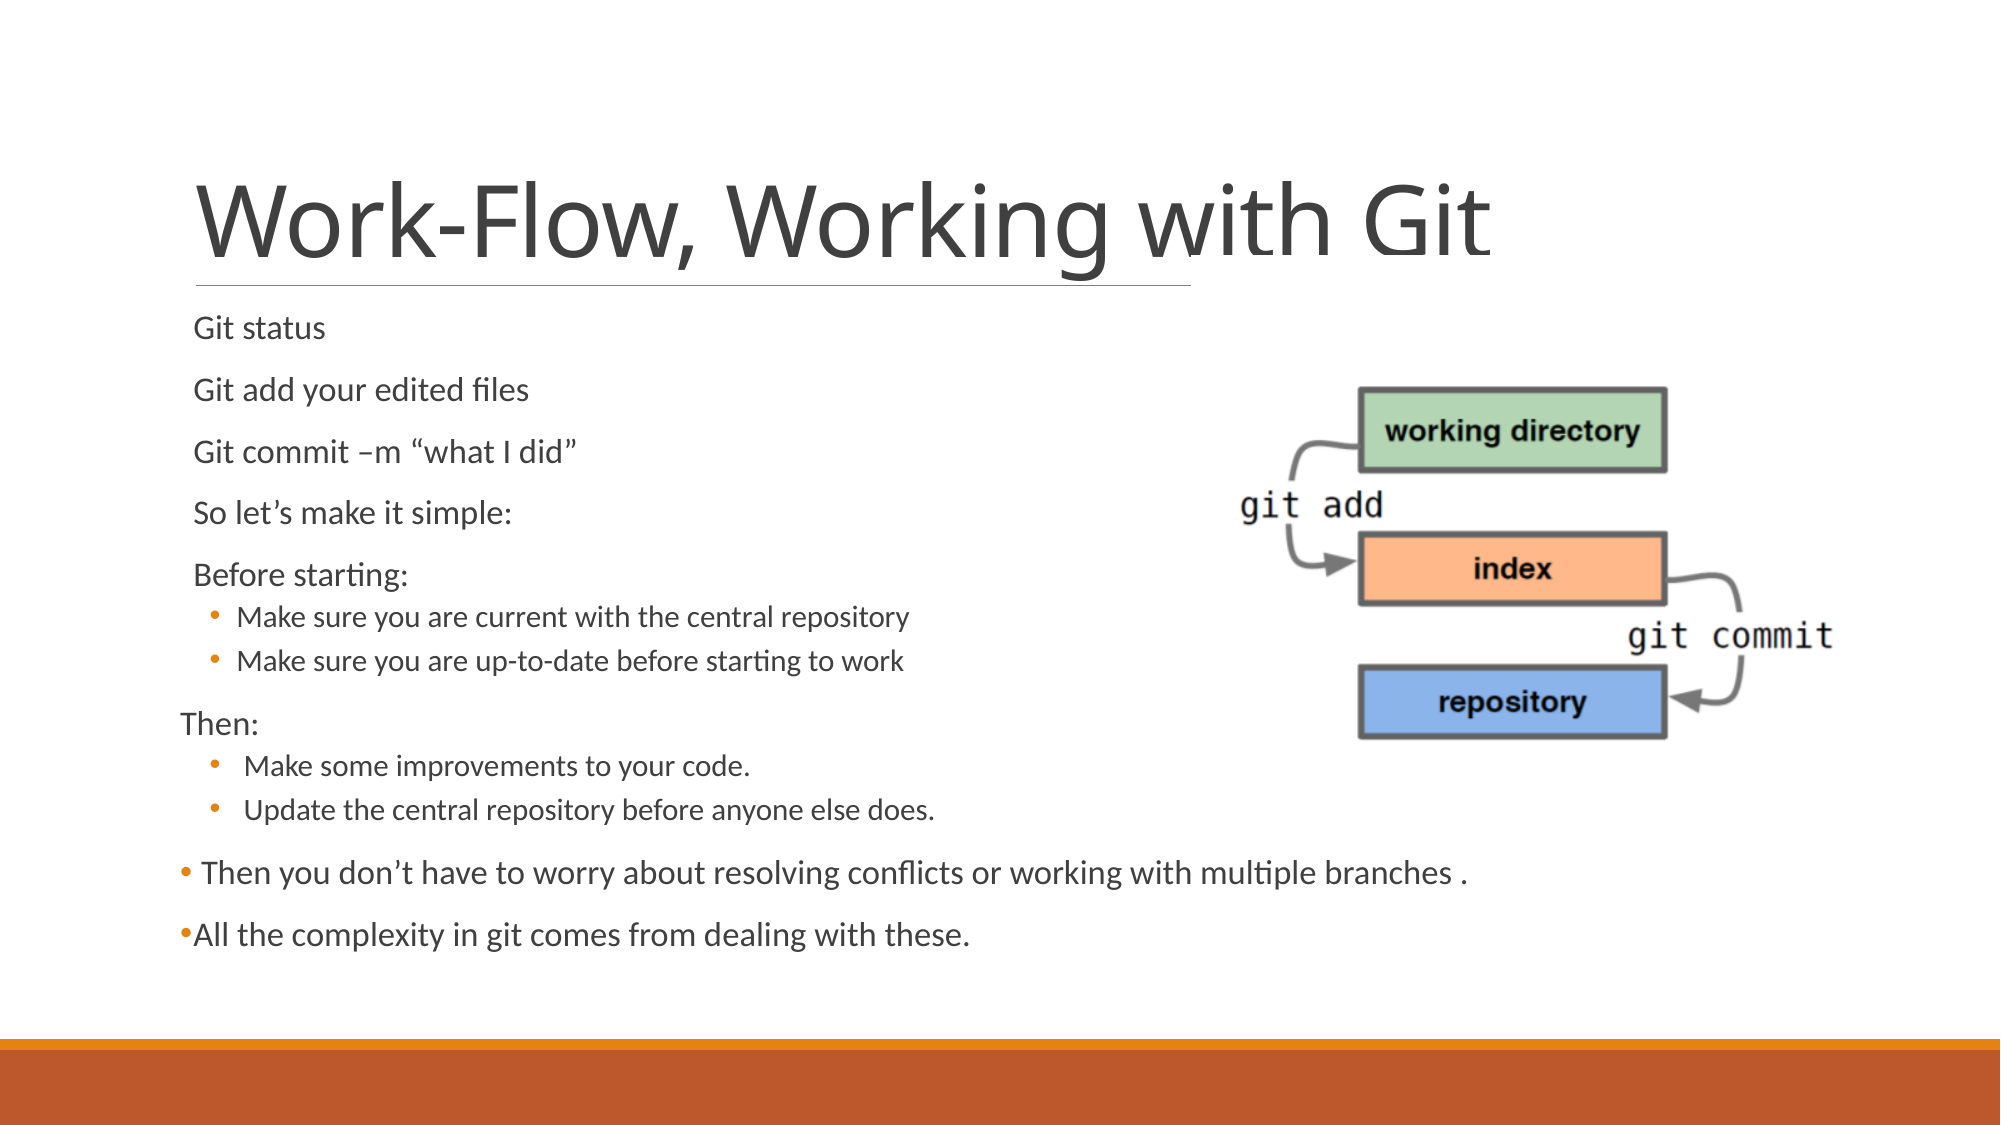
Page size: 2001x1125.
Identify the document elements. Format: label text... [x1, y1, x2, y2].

list Git status Git add your edited files Git commit –m “what I did” So let’s make it simple: Before starting: Make sure you are current with the central repository Make sure you are up-to-date before starting to work Then: Make some improvements to your code. Update the central repository before anyone else does. Then you don’t have to worry about resolving conflicts or working with multiple branches . All the complexity in git comes from dealing with these. [180, 302, 1830, 963]
title Work-Flow, Working with Git [180, 47, 1830, 285]
picture [1191, 254, 1884, 816]
